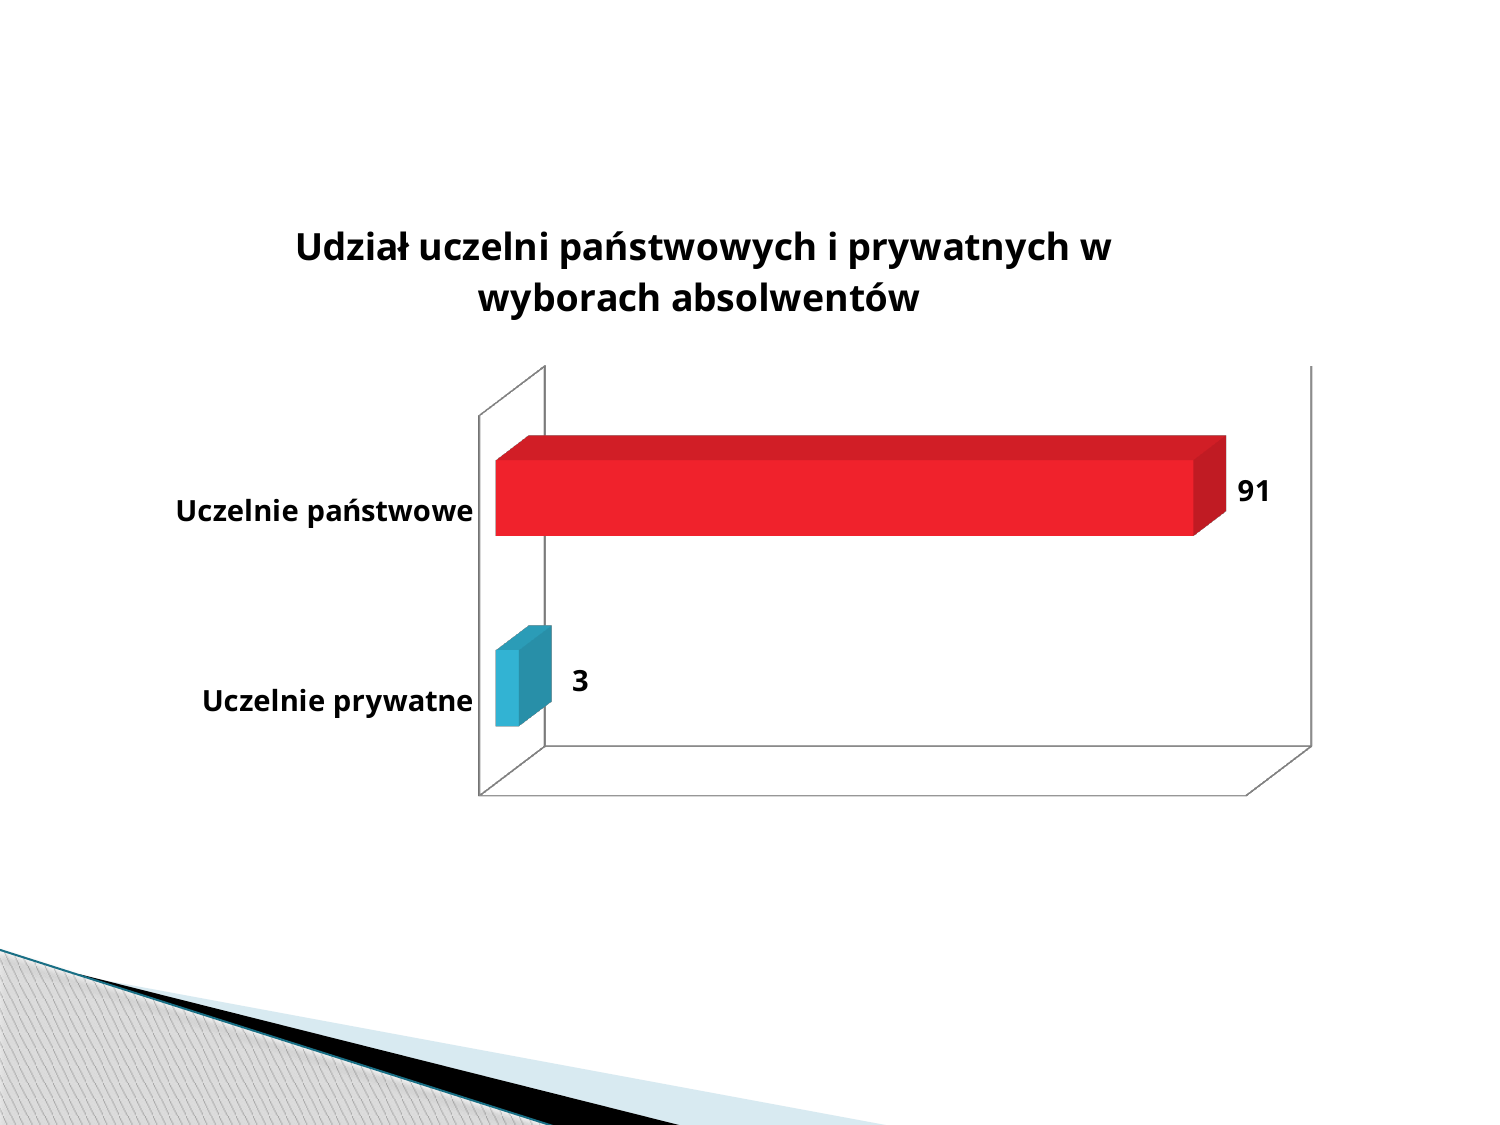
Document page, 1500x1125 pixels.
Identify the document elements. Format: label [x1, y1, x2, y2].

chart [147, 207, 1341, 809]
